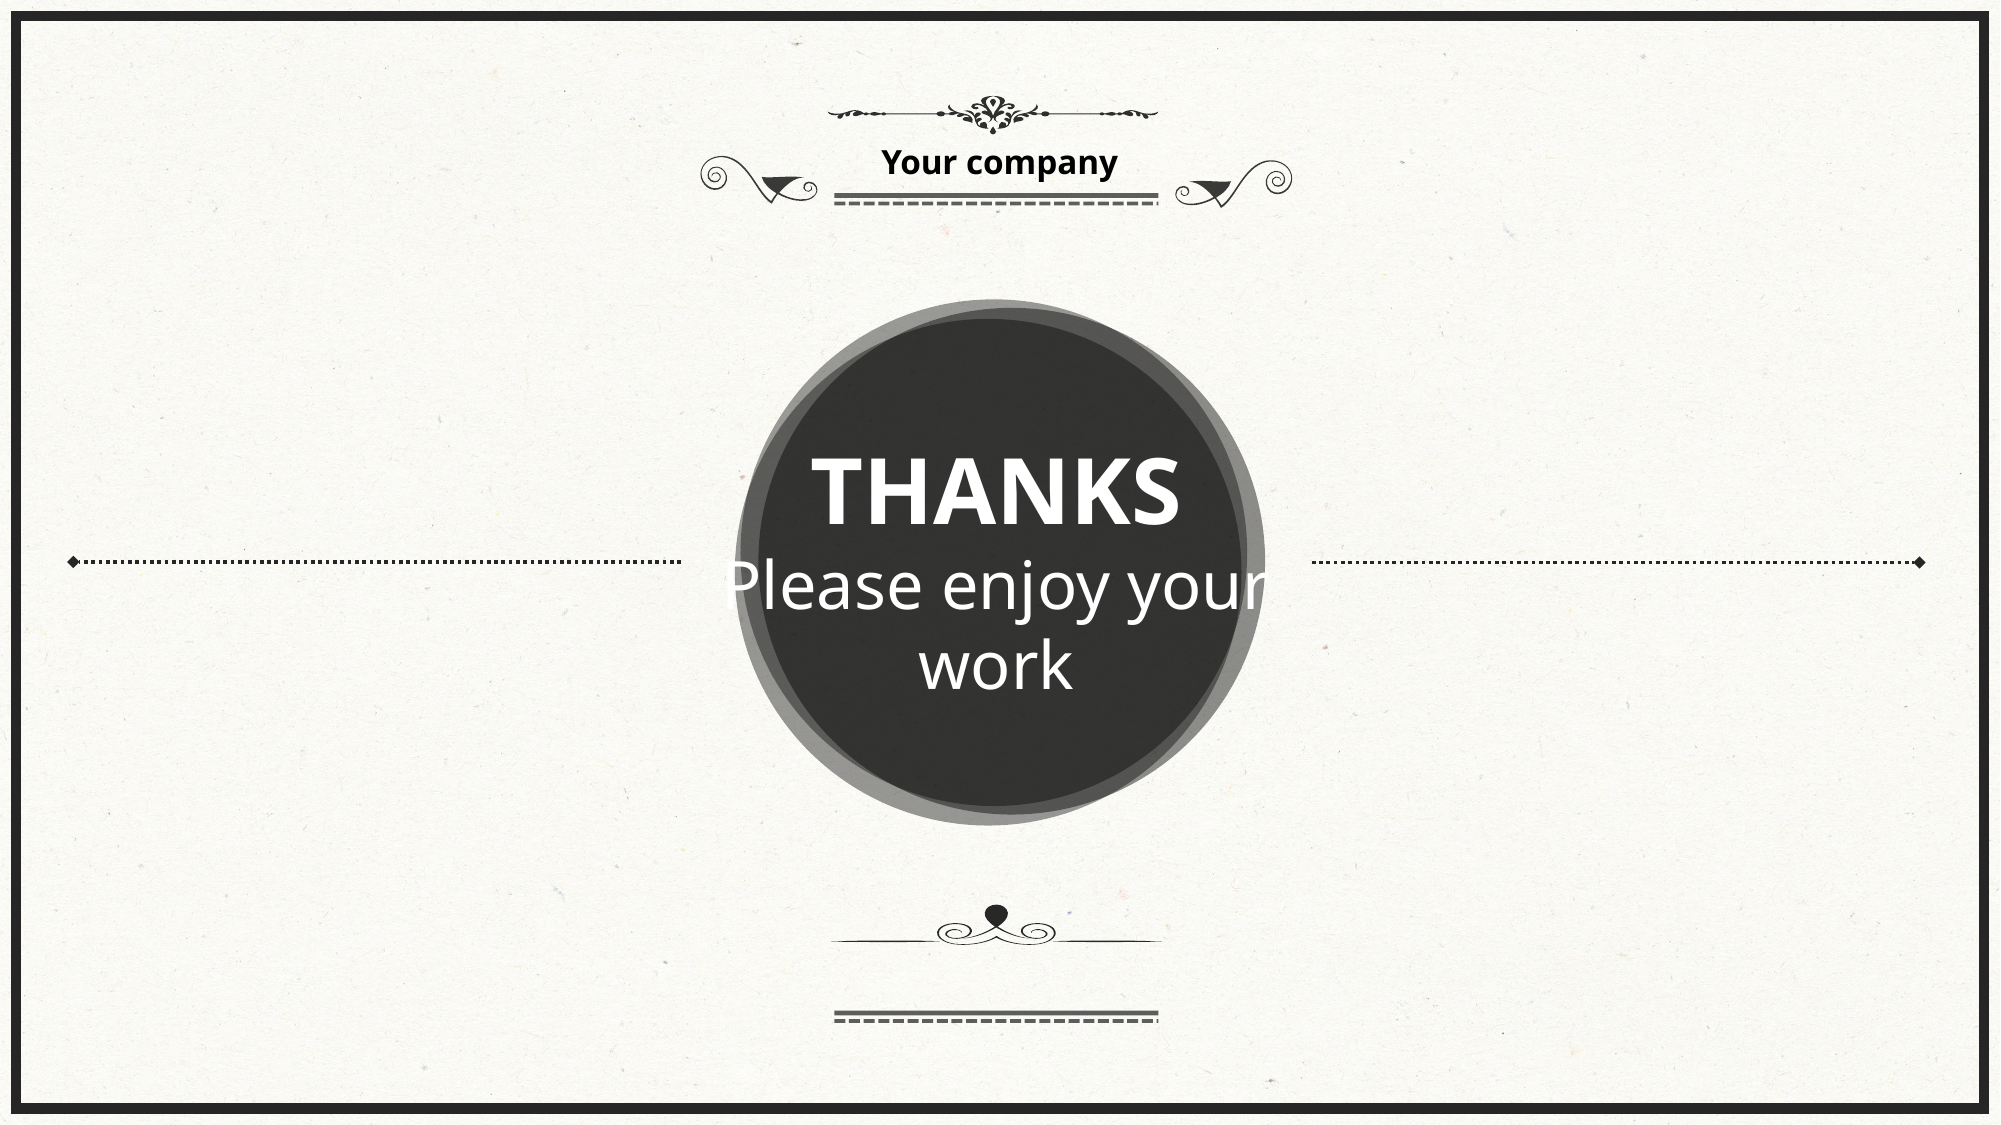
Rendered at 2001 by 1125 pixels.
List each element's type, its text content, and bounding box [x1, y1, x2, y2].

text_box [700, 155, 818, 204]
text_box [830, 901, 1162, 948]
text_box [834, 1012, 1159, 1021]
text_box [834, 195, 1159, 204]
text_box [15, 15, 1985, 1109]
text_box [734, 299, 1266, 826]
text_box Your company [857, 134, 1143, 189]
text_box [1175, 160, 1293, 208]
